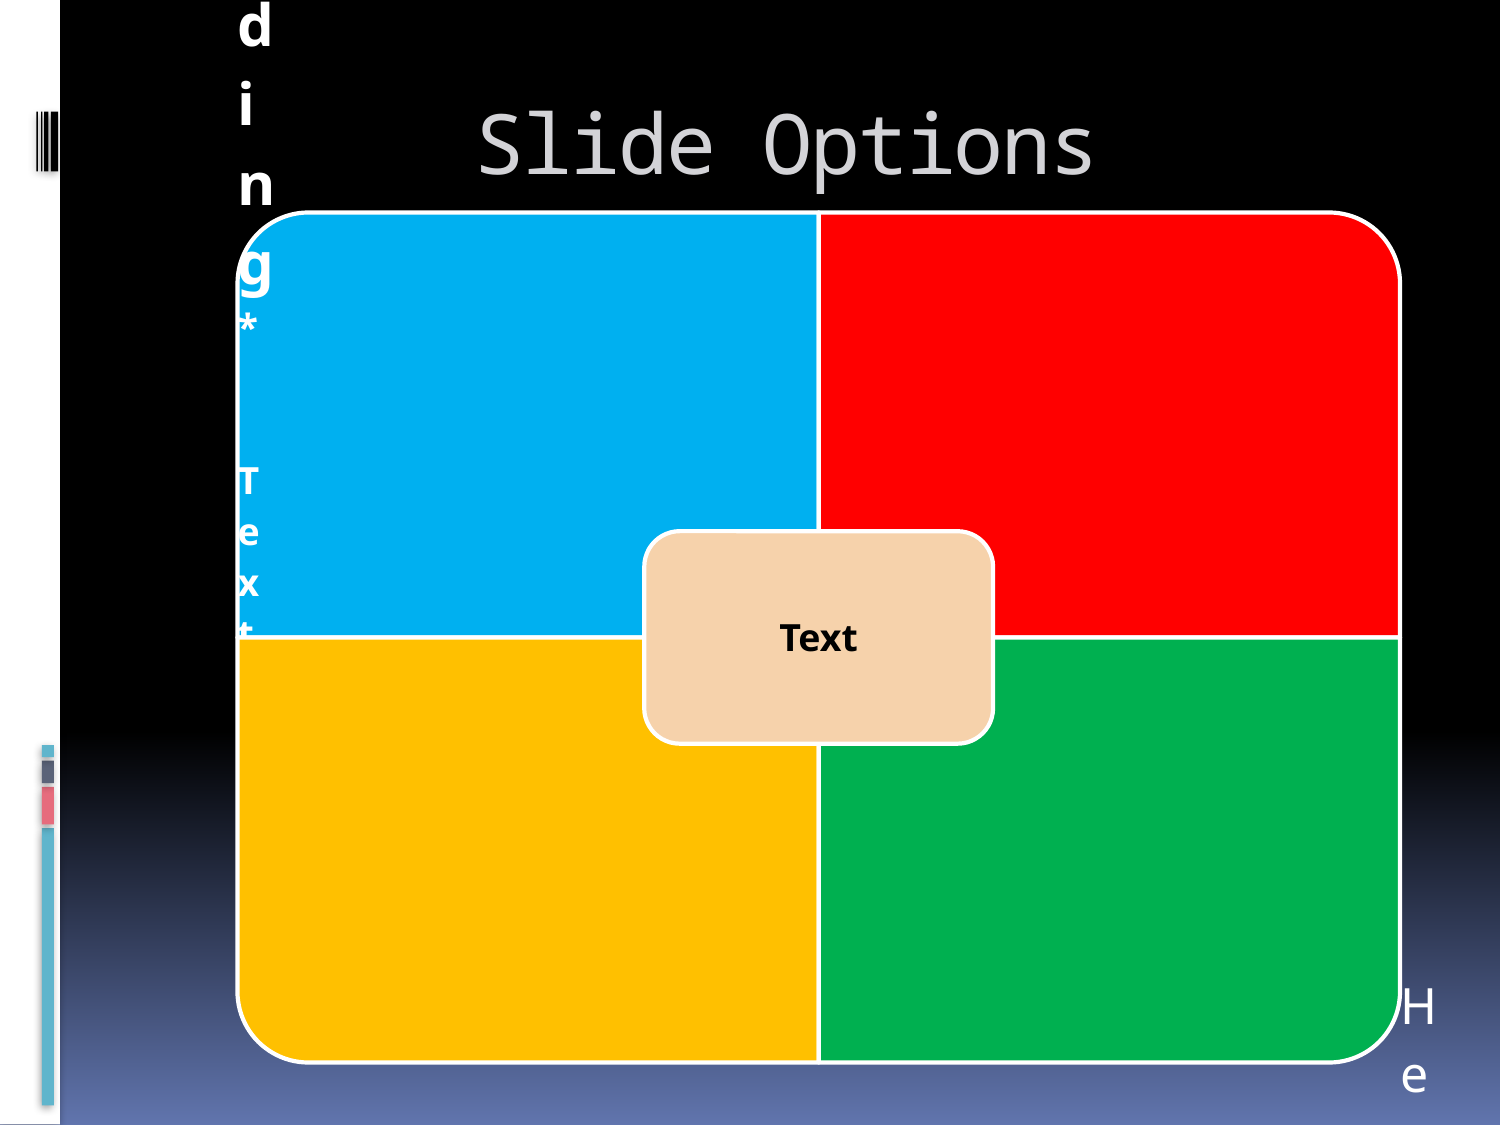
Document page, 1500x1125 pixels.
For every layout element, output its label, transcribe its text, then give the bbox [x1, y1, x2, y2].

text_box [236, 211, 1401, 1063]
title Slide Options [150, 83, 1425, 234]
